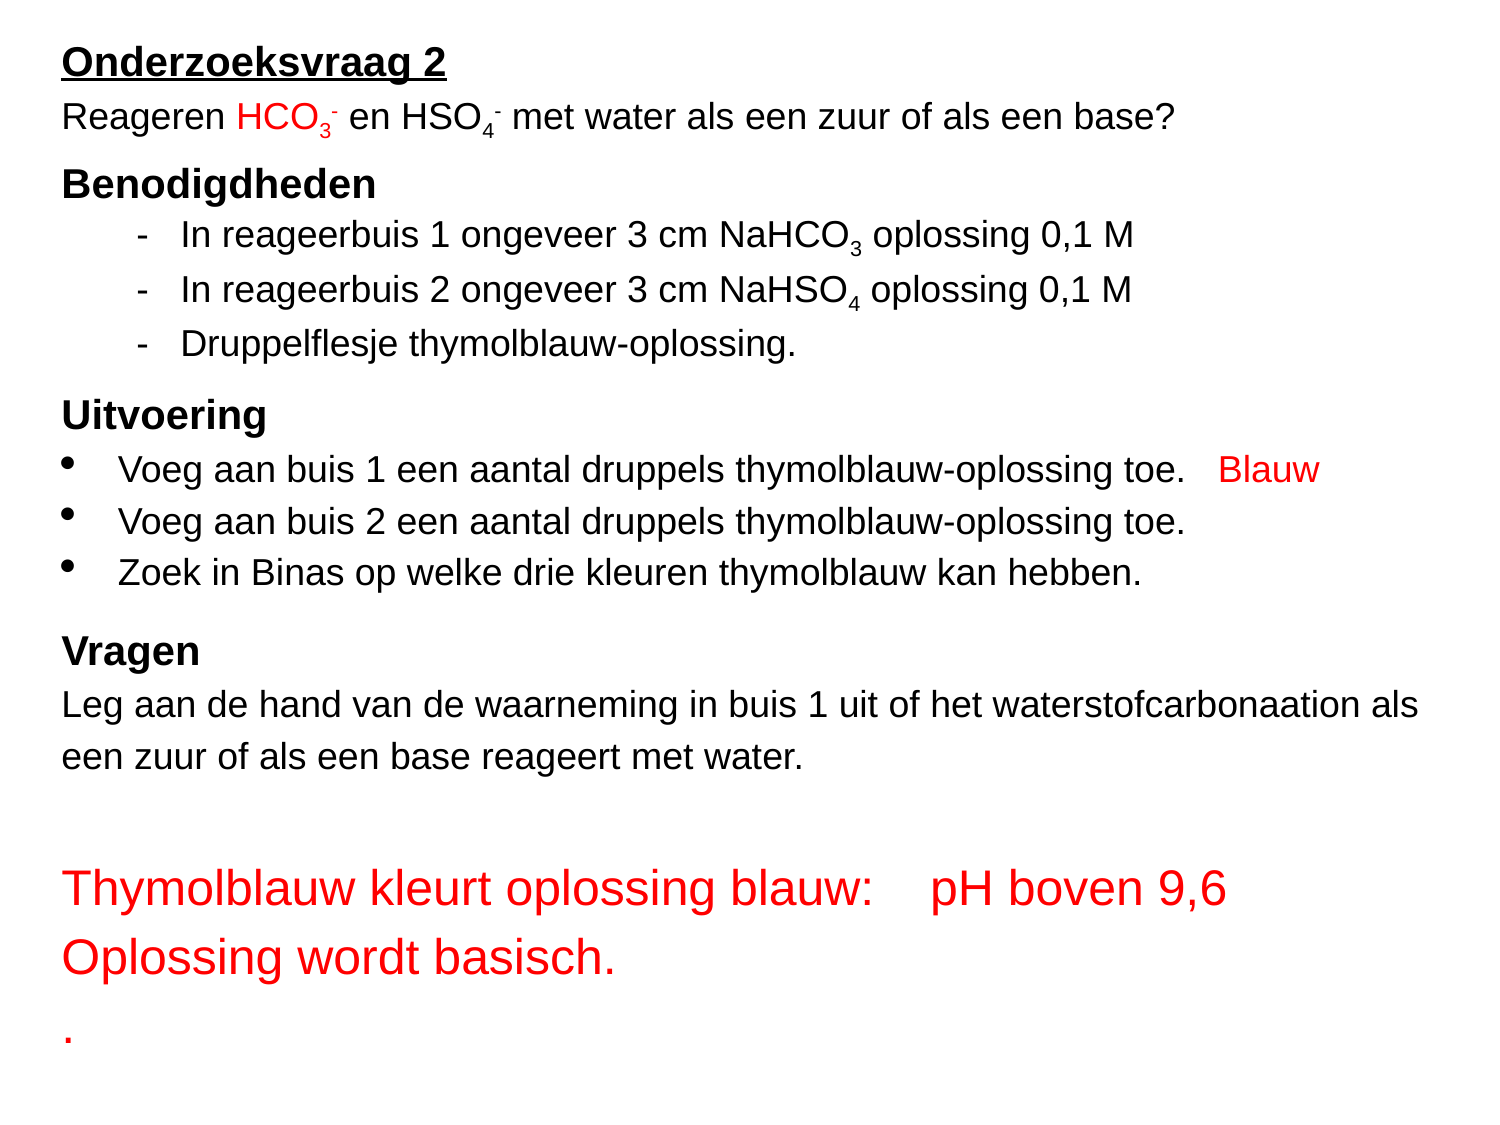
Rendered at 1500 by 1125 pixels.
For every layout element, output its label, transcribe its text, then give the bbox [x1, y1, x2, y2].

text_box Onderzoeksvraag 2 Reageren HCO3- en HSO4- met water als een zuur of als een base? Benodigdheden - In reageerbuis 1 ongeveer 3 cm NaHCO3 oplossing 0,1 M - In reageerbuis 2 ongeveer 3 cm NaHSO4 oplossing 0,1 M - Druppelflesje thymolblauw-oplossing. Uitvoering Voeg aan buis 1 een aantal druppels thymolblauw-oplossing toe. Blauw Voeg aan buis 2 een aantal druppels thymolblauw-oplossing toe. Zoek in Binas op welke drie kleuren thymolblauw kan hebben. Vragen Leg aan de hand van de waarneming in buis 1 uit of het waterstofcarbonaation als een zuur of als een base reageert met water. Thymolblauw kleurt oplossing blauw: pH boven 9,6 Oplossing wordt basisch. . [46, 19, 1454, 1061]
